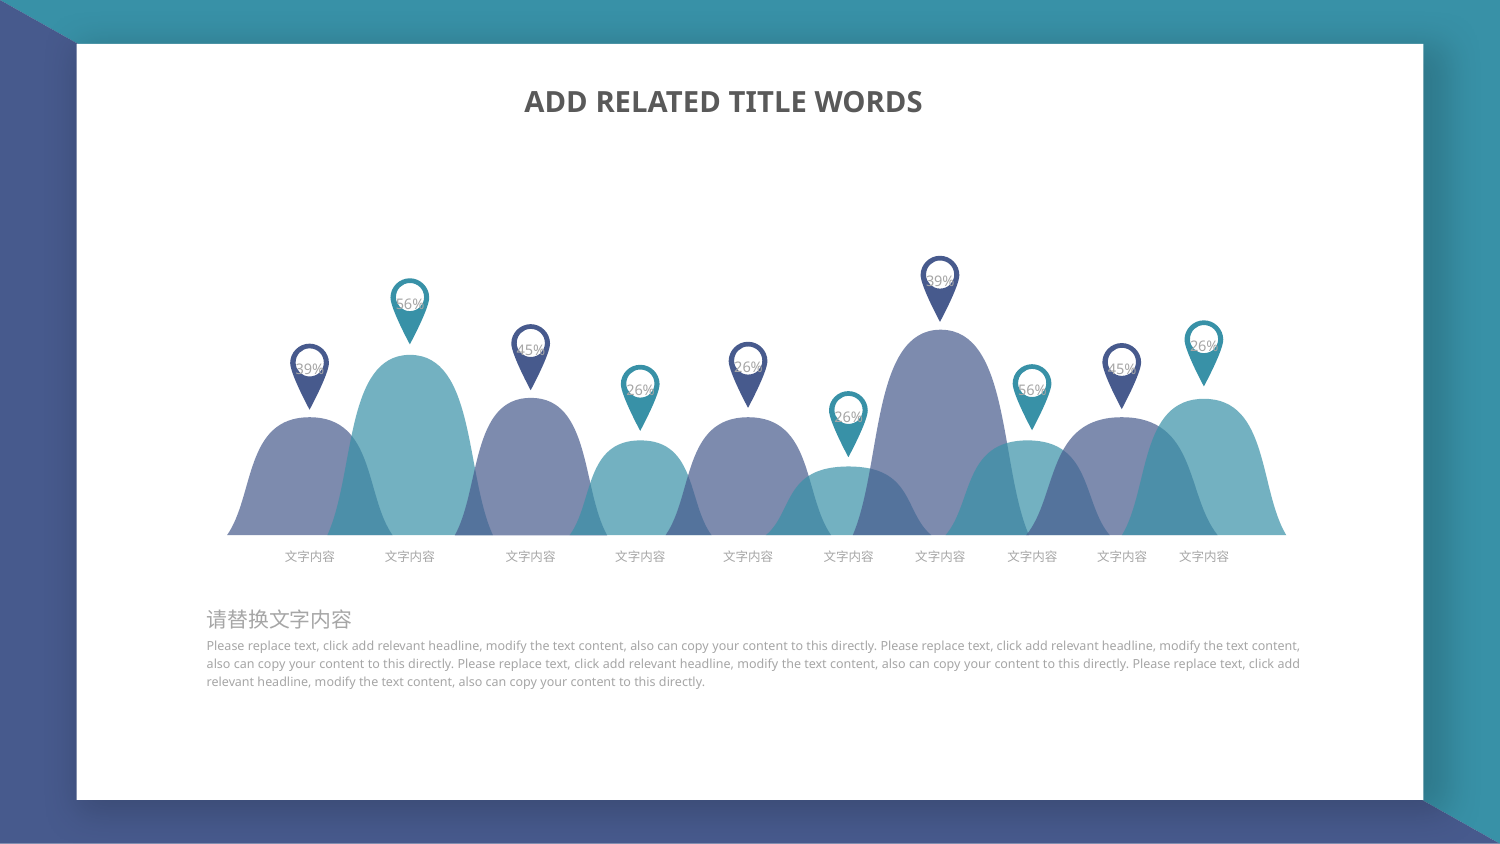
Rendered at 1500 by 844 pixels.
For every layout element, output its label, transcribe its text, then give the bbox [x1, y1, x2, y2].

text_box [909, 255, 971, 323]
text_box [818, 390, 847, 458]
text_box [717, 341, 779, 409]
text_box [1025, 416, 1116, 573]
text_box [1173, 320, 1235, 387]
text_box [609, 364, 672, 432]
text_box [226, 416, 322, 573]
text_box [765, 466, 847, 573]
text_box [569, 440, 660, 573]
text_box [327, 354, 494, 573]
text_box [1091, 342, 1153, 410]
text_box Please replace text, click add relevant headline, modify the text content, also can copy your content to this directly. Please replace text, click add relevant headline, modify the text content, also can copy your content to this directly. Please replace text, click add relevant headline, modify the text content, also can copy your content to this directly. Please replace text, click add relevant headline, modify the text content, also can copy your content to this directly. [206, 634, 1300, 689]
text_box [454, 397, 608, 573]
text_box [500, 323, 562, 391]
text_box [852, 329, 1030, 573]
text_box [279, 343, 341, 410]
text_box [1121, 398, 1287, 573]
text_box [665, 416, 832, 573]
text_box 请替换文字内容 [206, 601, 360, 632]
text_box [945, 440, 1020, 573]
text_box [1034, 363, 1063, 415]
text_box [379, 278, 441, 345]
